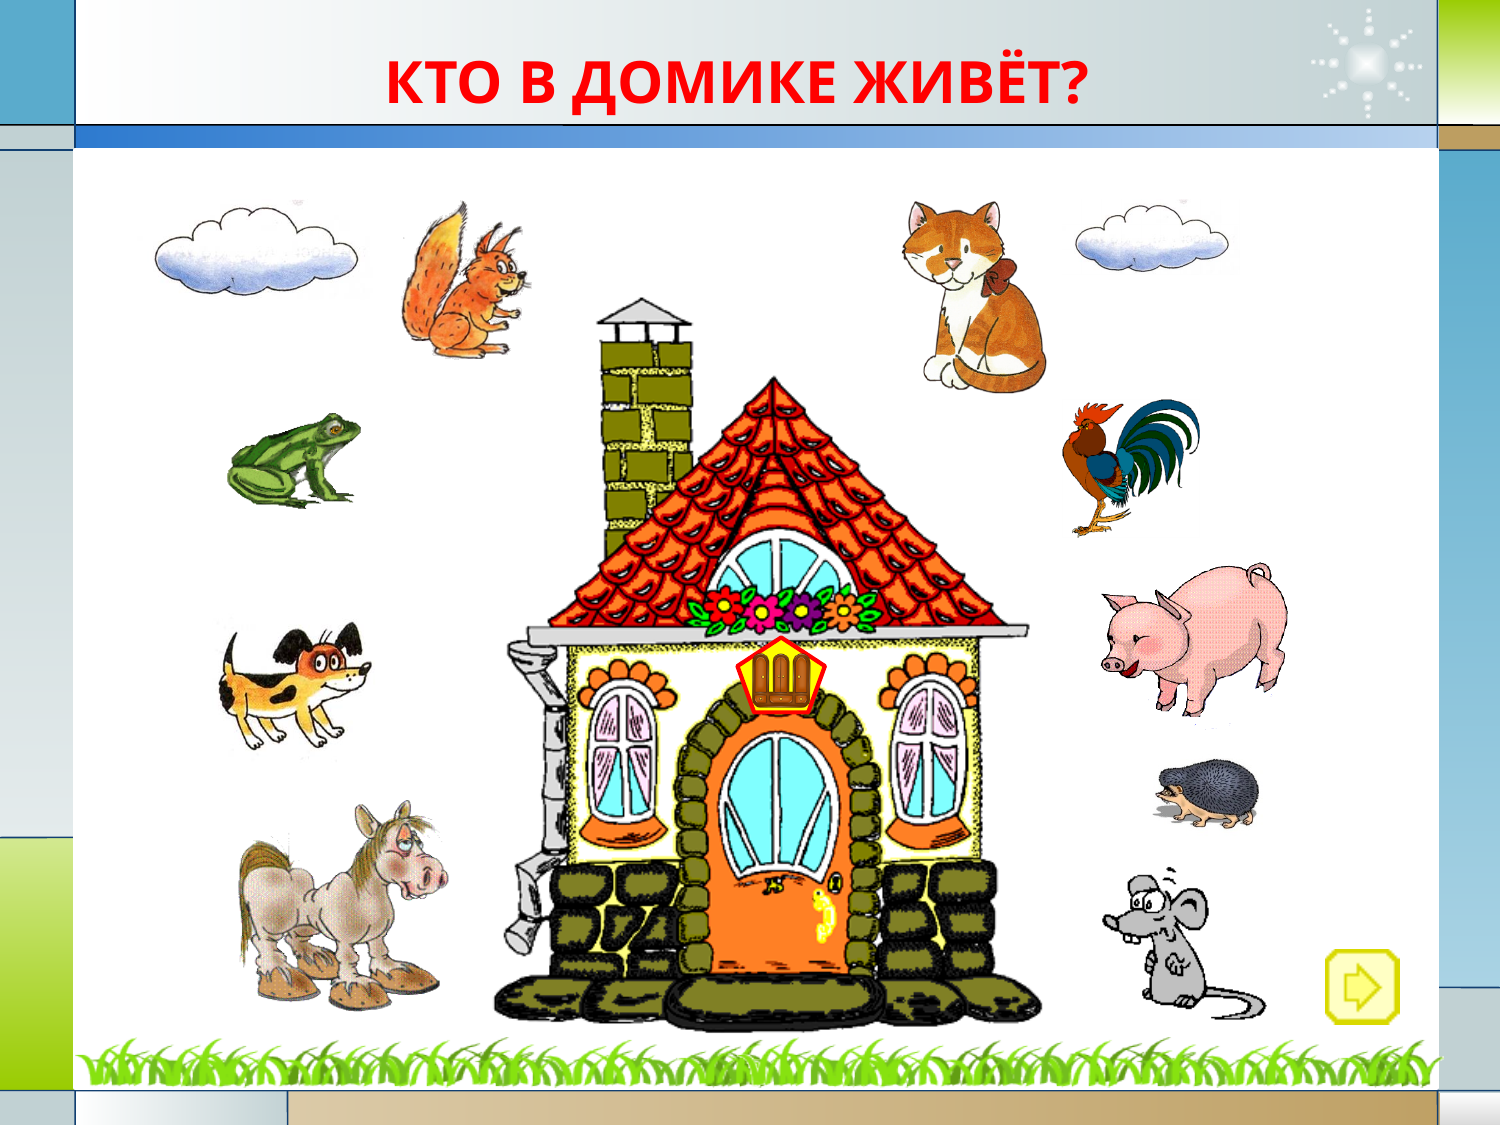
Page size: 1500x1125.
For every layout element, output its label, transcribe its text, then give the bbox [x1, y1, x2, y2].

picture [1099, 862, 1268, 1026]
picture [212, 612, 380, 763]
picture [74, 199, 1444, 1088]
picture [137, 199, 374, 301]
text_box КТО В ДОМИКЕ ЖИВЁТ? [249, 37, 1225, 123]
picture [1149, 737, 1263, 851]
text_box [73, 148, 1439, 1036]
picture [1172, 399, 1200, 425]
picture [1099, 562, 1288, 730]
picture [1062, 199, 1240, 276]
picture [237, 799, 451, 1013]
picture [1324, 949, 1401, 1026]
picture [224, 412, 363, 510]
